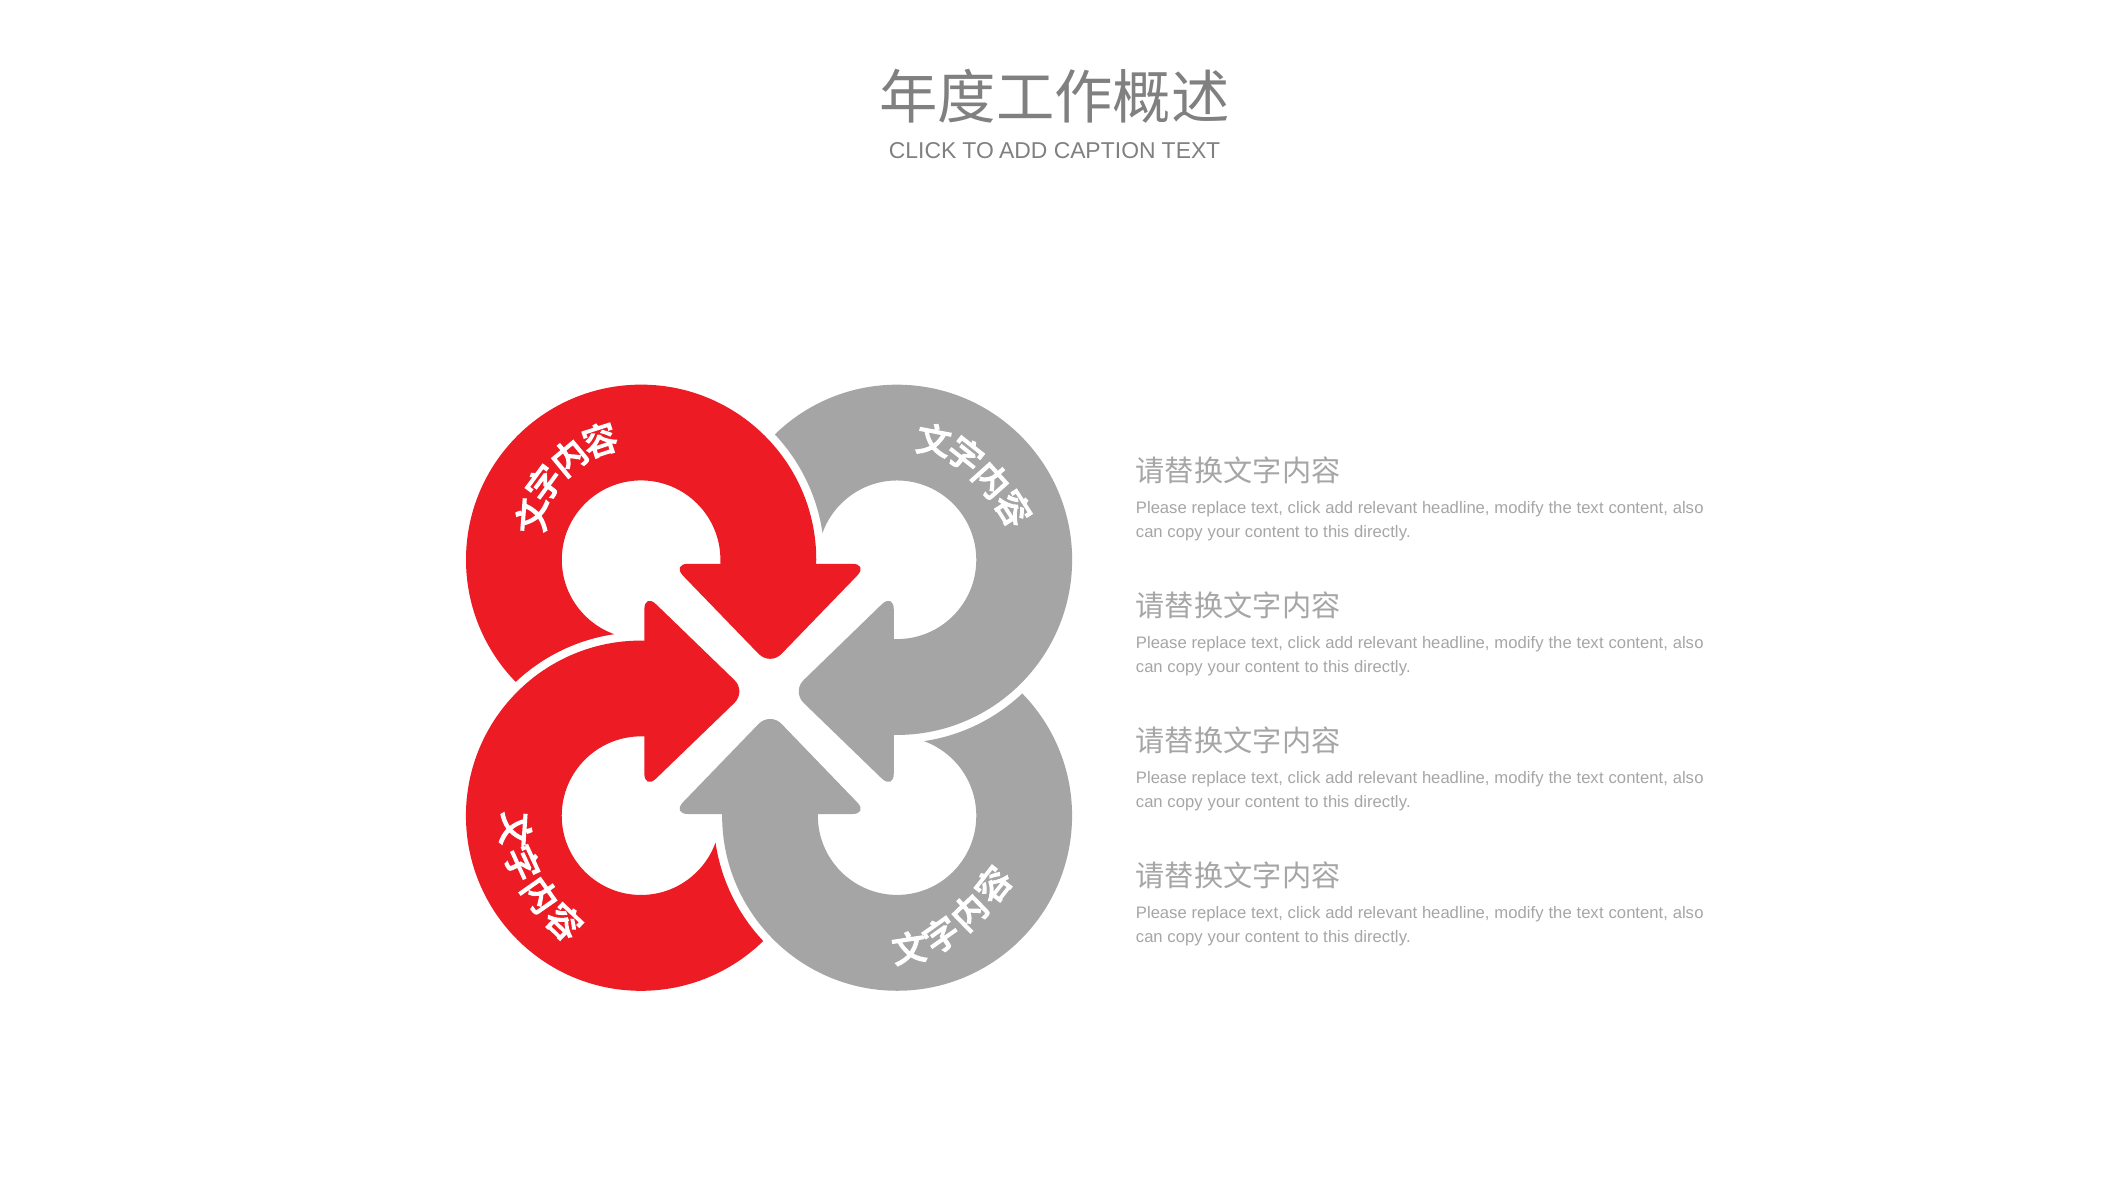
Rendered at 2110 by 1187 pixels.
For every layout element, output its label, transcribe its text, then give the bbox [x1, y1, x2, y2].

text_box 年度工作概述 [865, 60, 1245, 131]
text_box CLICK TO ADD CAPTION TEXT [865, 135, 1245, 163]
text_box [465, 384, 1073, 991]
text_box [1135, 580, 1728, 674]
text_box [1135, 715, 1728, 810]
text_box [1135, 444, 1728, 539]
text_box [1135, 850, 1728, 945]
